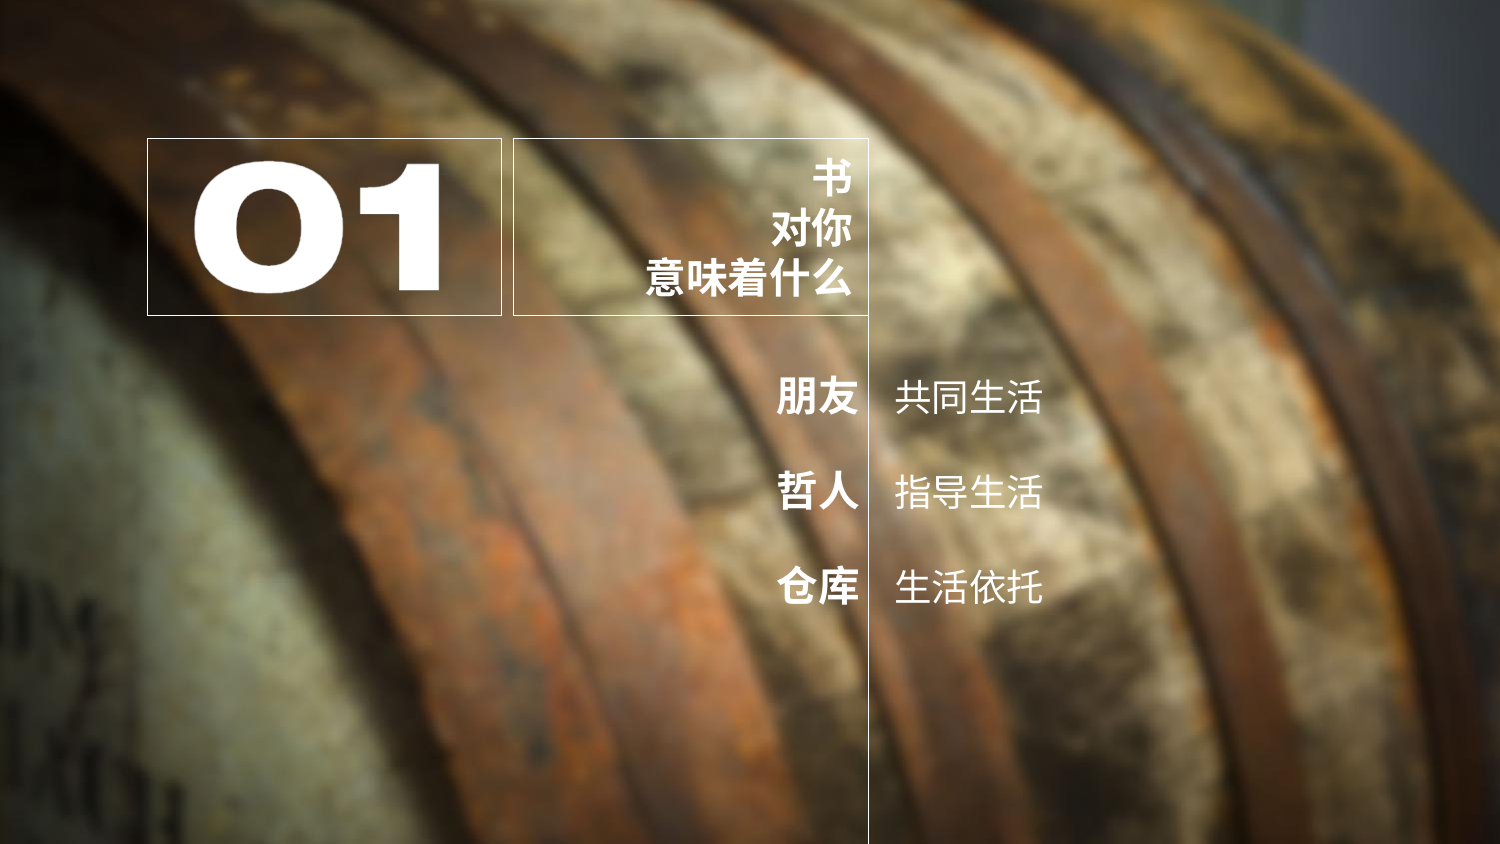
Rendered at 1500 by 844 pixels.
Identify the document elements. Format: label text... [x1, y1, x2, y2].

text_box 朋友 共同生活 哲人 指导生活 仓库 生活依托 [873, 362, 1188, 618]
picture [0, 0, 1500, 844]
text_box 朋友 共同生活 哲人 指导生活 仓库 生活依托 [761, 362, 863, 618]
text_box 书 对你 意味着什么 [577, 136, 870, 318]
